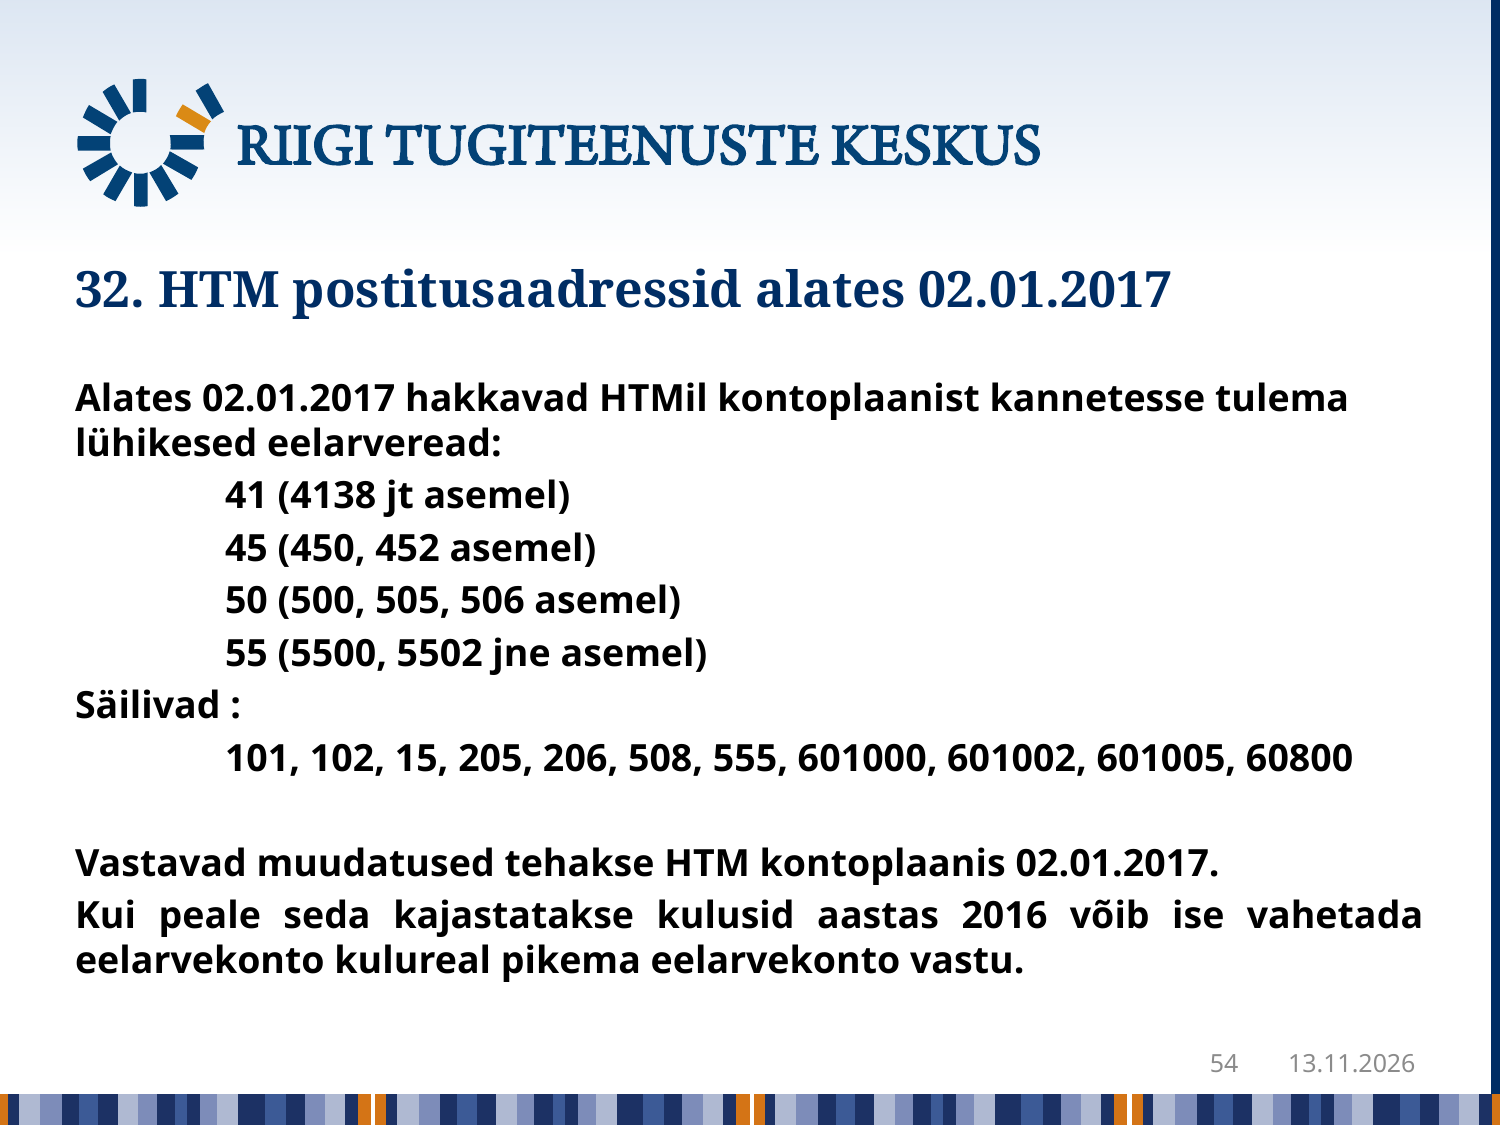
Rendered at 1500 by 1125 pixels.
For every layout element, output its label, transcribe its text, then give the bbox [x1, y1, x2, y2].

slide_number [1269, 1035, 1431, 1095]
list Alates 02.01.2017 hakkavad HTMil kontoplaanist kannetesse tulema lühikesed eelarveread: 41 (4138 jt asemel) 45 (450, 452 asemel) 50 (500, 505, 506 asemel) 55 (5500, 5502 jne asemel) Säilivad : 101, 102, 15, 205, 206, 508, 555, 601000, 601002, 601005, 60800 Vastavad muudatused tehakse HTM kontoplaanis 02.01.2017. Kui peale seda kajastatakse kulusid aastas 2016 võib ise vahetada eelarvekonto kulureal pikema eelarvekonto vastu. [75, 373, 1425, 1012]
title 32. HTM postitusaadressid alates 02.01.2017 [75, 257, 1425, 339]
slide_number 54 [1139, 1035, 1254, 1095]
